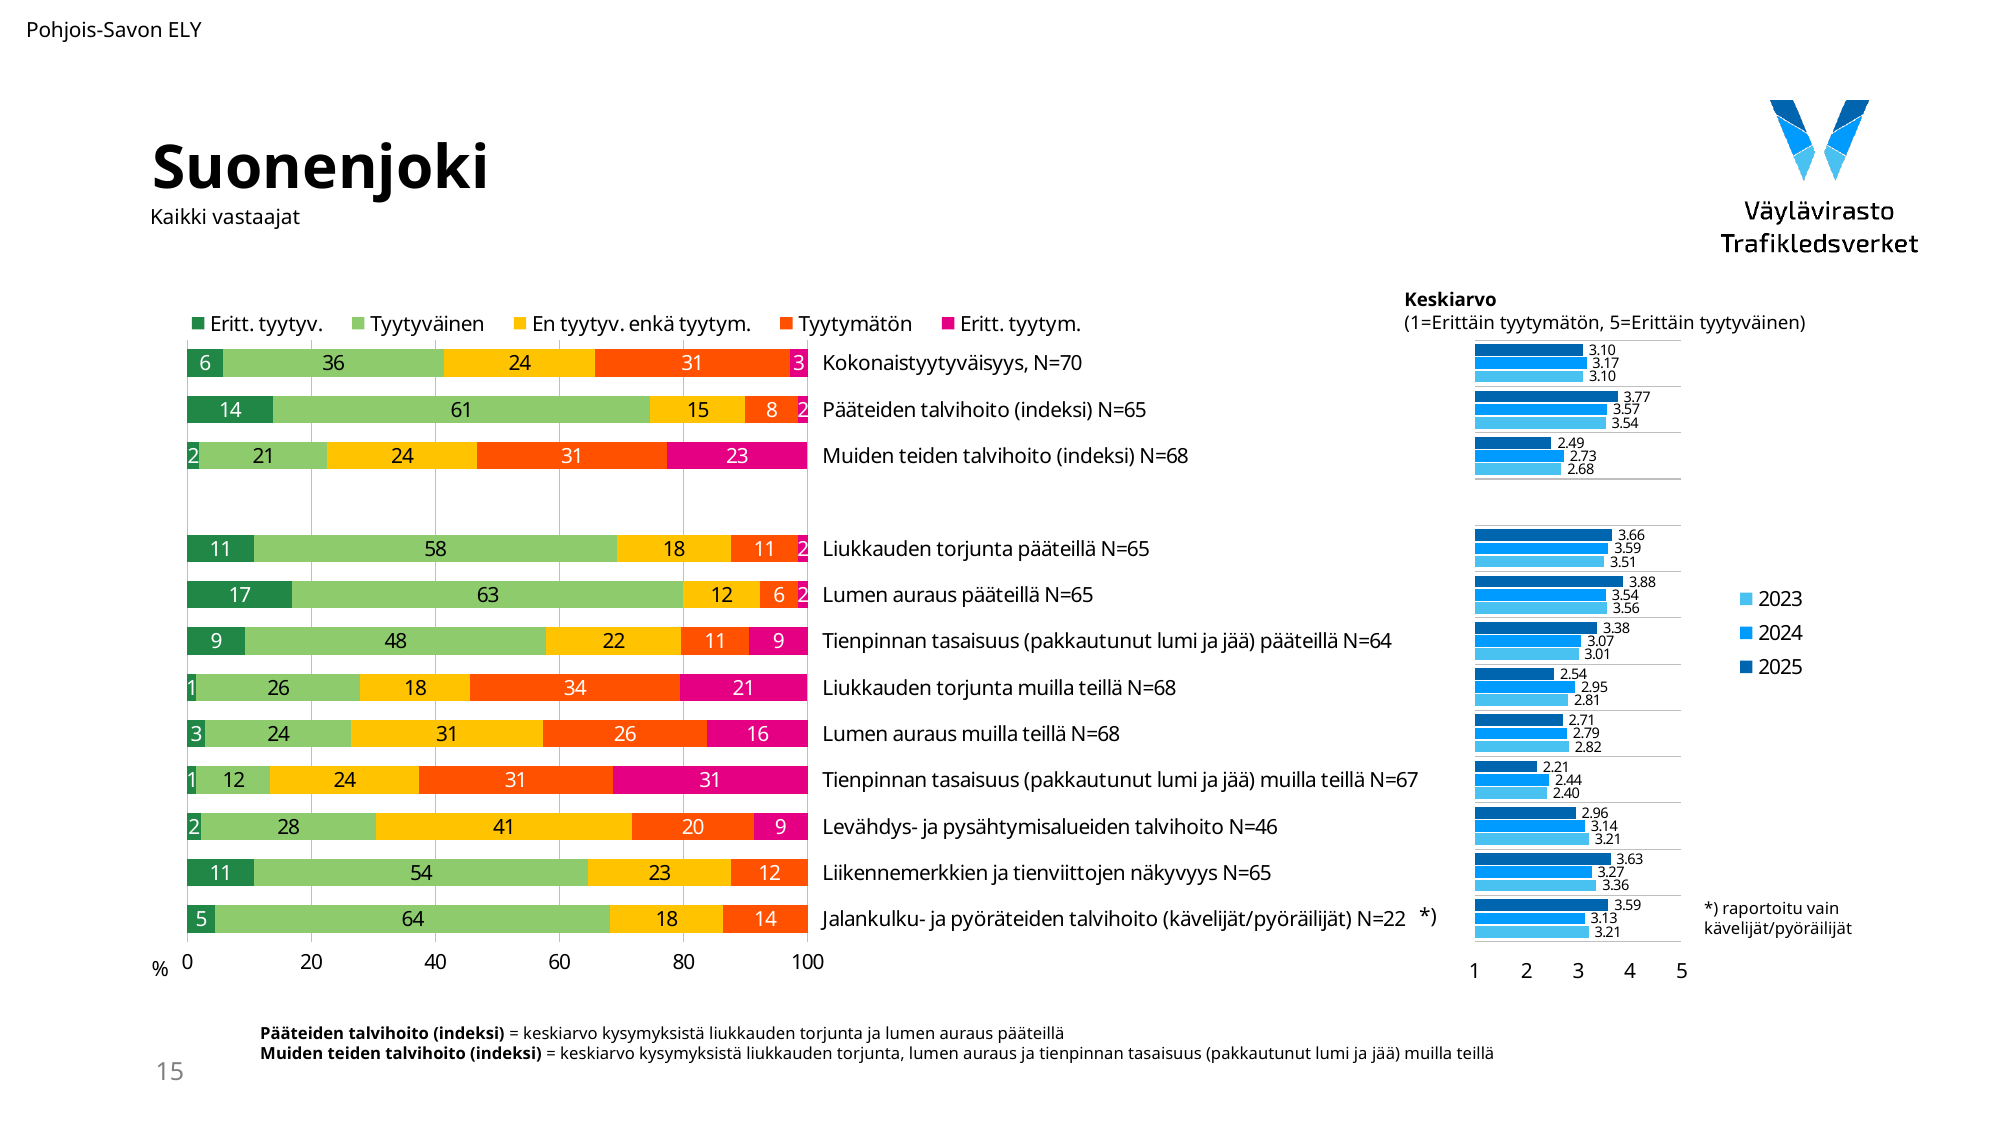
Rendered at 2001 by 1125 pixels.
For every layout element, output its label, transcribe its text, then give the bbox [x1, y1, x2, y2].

text_box Pohjois-Savon ELY [11, 9, 217, 50]
text_box Keskiarvo (1=Erittäin tyytymätön, 5=Erittäin tyytyväinen) [1389, 280, 1826, 341]
picture [1682, 62, 1958, 292]
text_box % [136, 948, 184, 989]
text_box Pääteiden talvihoito (indeksi) = keskiarvo kysymyksistä liukkauden torjunta ja lumen auraus pääteillä Muiden teiden talvihoito (indeksi) = keskiarvo kysymyksistä liukkauden torjunta, lumen auraus ja tienpinnan tasaisuus (pakkautunut lumi ja jää) muilla teillä [245, 1015, 1520, 1094]
title Suonenjoki [137, 59, 1555, 278]
footer [0, 1042, 675, 1103]
text_box Kaikki vastaajat [135, 196, 315, 237]
text_box *) raportoitu vain kävelijät/pyöräilijät [1822, 890, 1868, 945]
chart [168, 281, 1822, 985]
